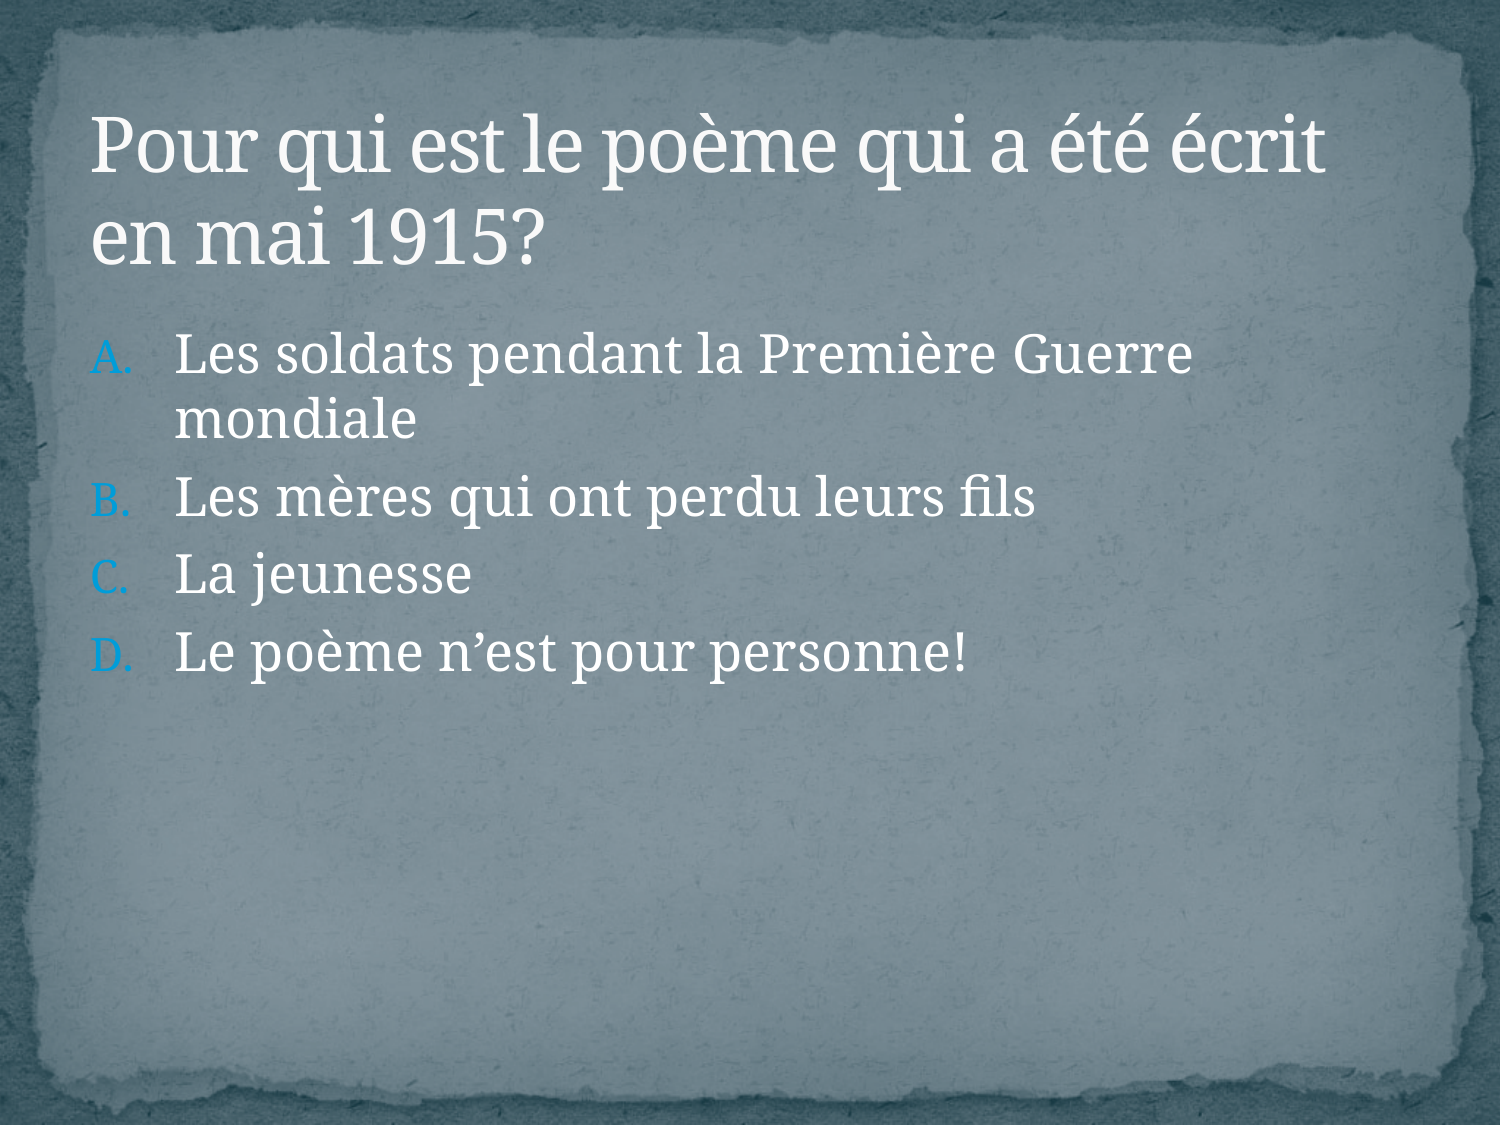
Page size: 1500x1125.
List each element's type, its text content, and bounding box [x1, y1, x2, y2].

title Pour qui est le poème qui a été écrit en mai 1915? [74, 87, 1425, 288]
list Les soldats pendant la Première Guerre mondiale Les mères qui ont perdu leurs fils La jeunesse Le poème n’est pour personne! [75, 312, 1425, 1063]
